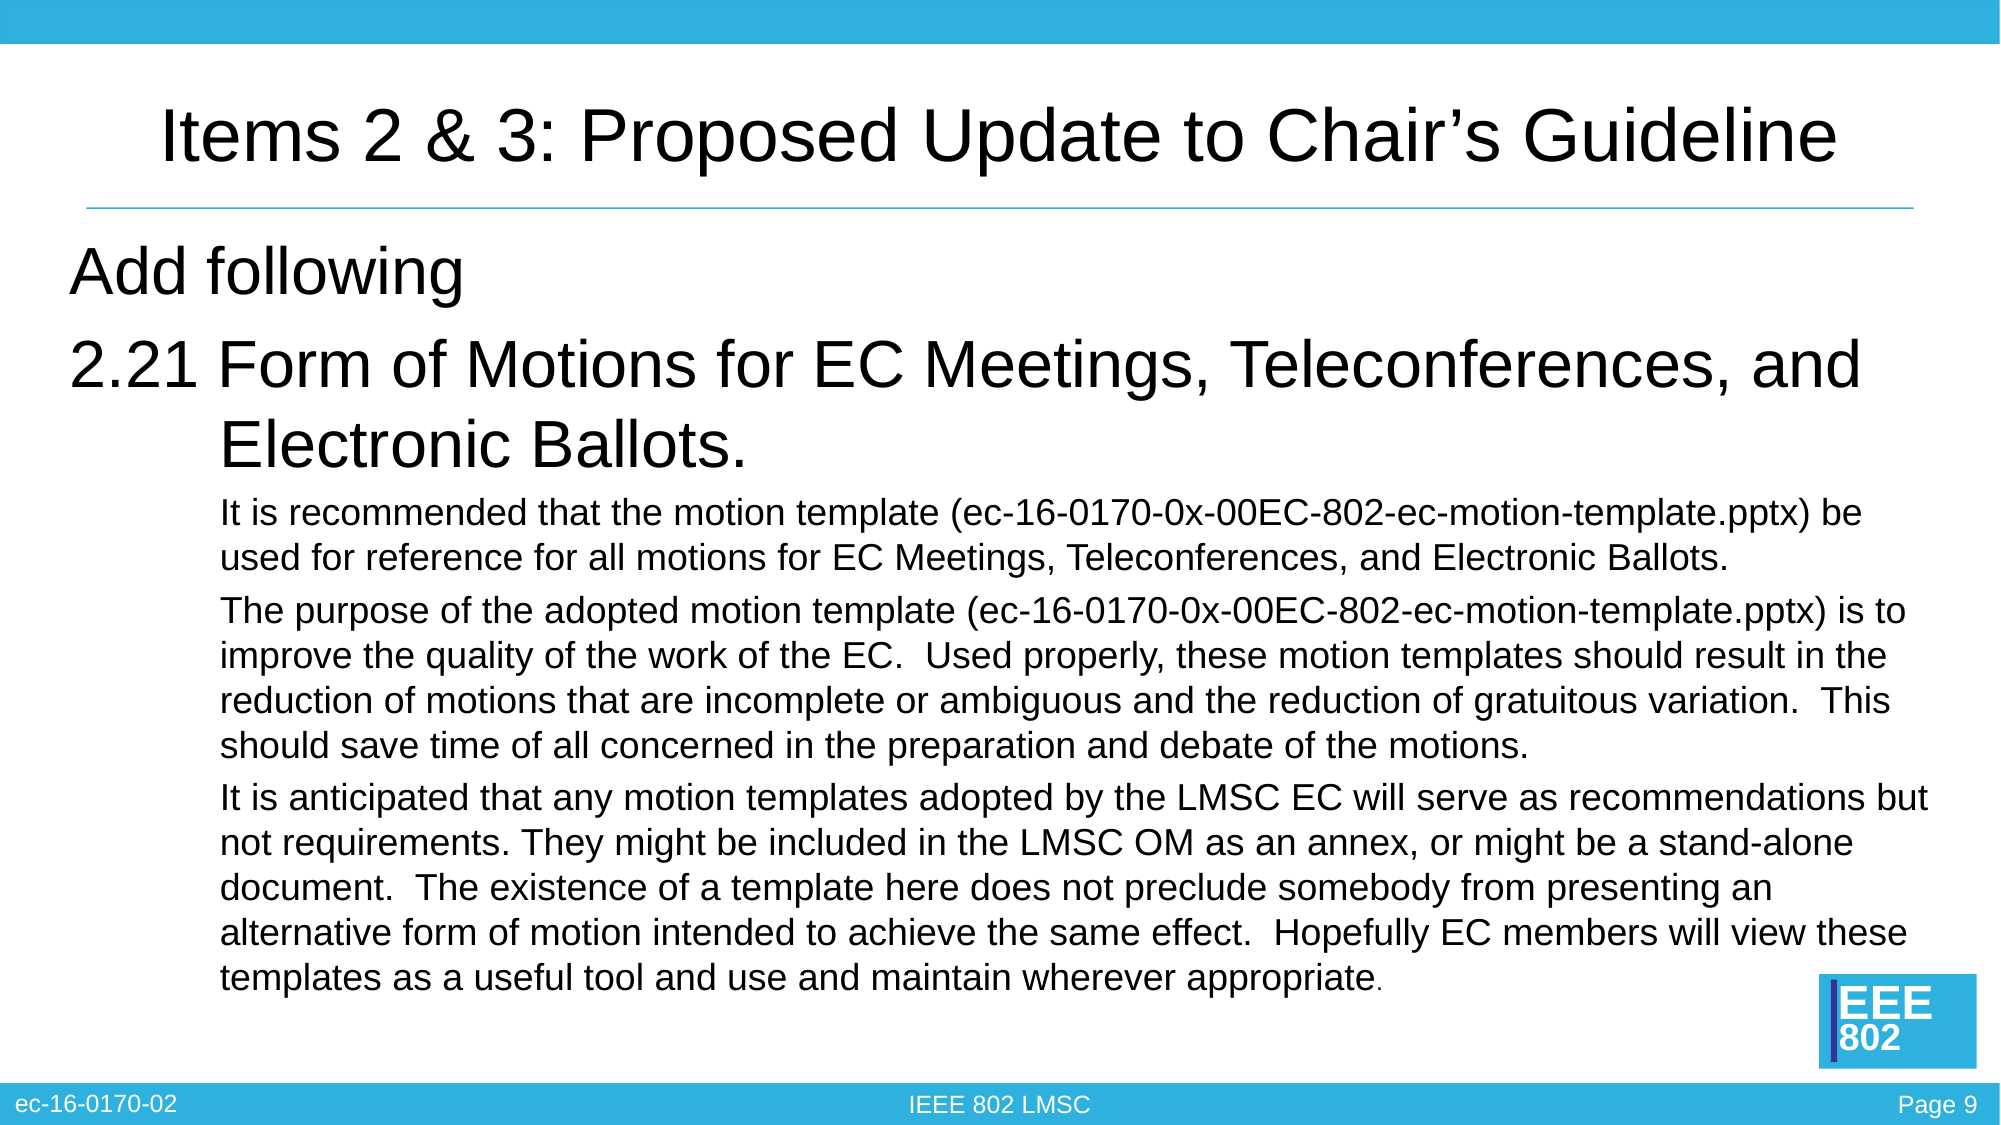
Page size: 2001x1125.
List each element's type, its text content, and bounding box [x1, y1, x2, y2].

list Add following 2.21 Form of Motions for EC Meetings, Teleconferences, and Electronic Ballots. It is recommended that the motion template (ec-16-0170-0x-00EC-802-ec-motion-template.pptx) be used for reference for all motions for EC Meetings, Teleconferences, and Electronic Ballots. The purpose of the adopted motion template (ec-16-0170-0x-00EC-802-ec-motion-template.pptx) is to improve the quality of the work of the EC. Used properly, these motion templates should result in the reduction of motions that are incomplete or ambiguous and the reduction of gratuitous variation. This should save time of all concerned in the preparation and debate of the motions. It is anticipated that any motion templates adopted by the LMSC EC will serve as recommendations but not requirements. They might be included in the LMSC OM as an annex, or might be a stand-alone document. The existence of a template here does not preclude somebody from presenting an alternative form of motion intended to achieve the same effect. Hopefully EC members will view these templates as a useful tool and use and maintain wherever appropriate. [54, 220, 1954, 963]
title Items 2 & 3: Proposed Update to Chair’s Guideline [99, 66, 1900, 197]
